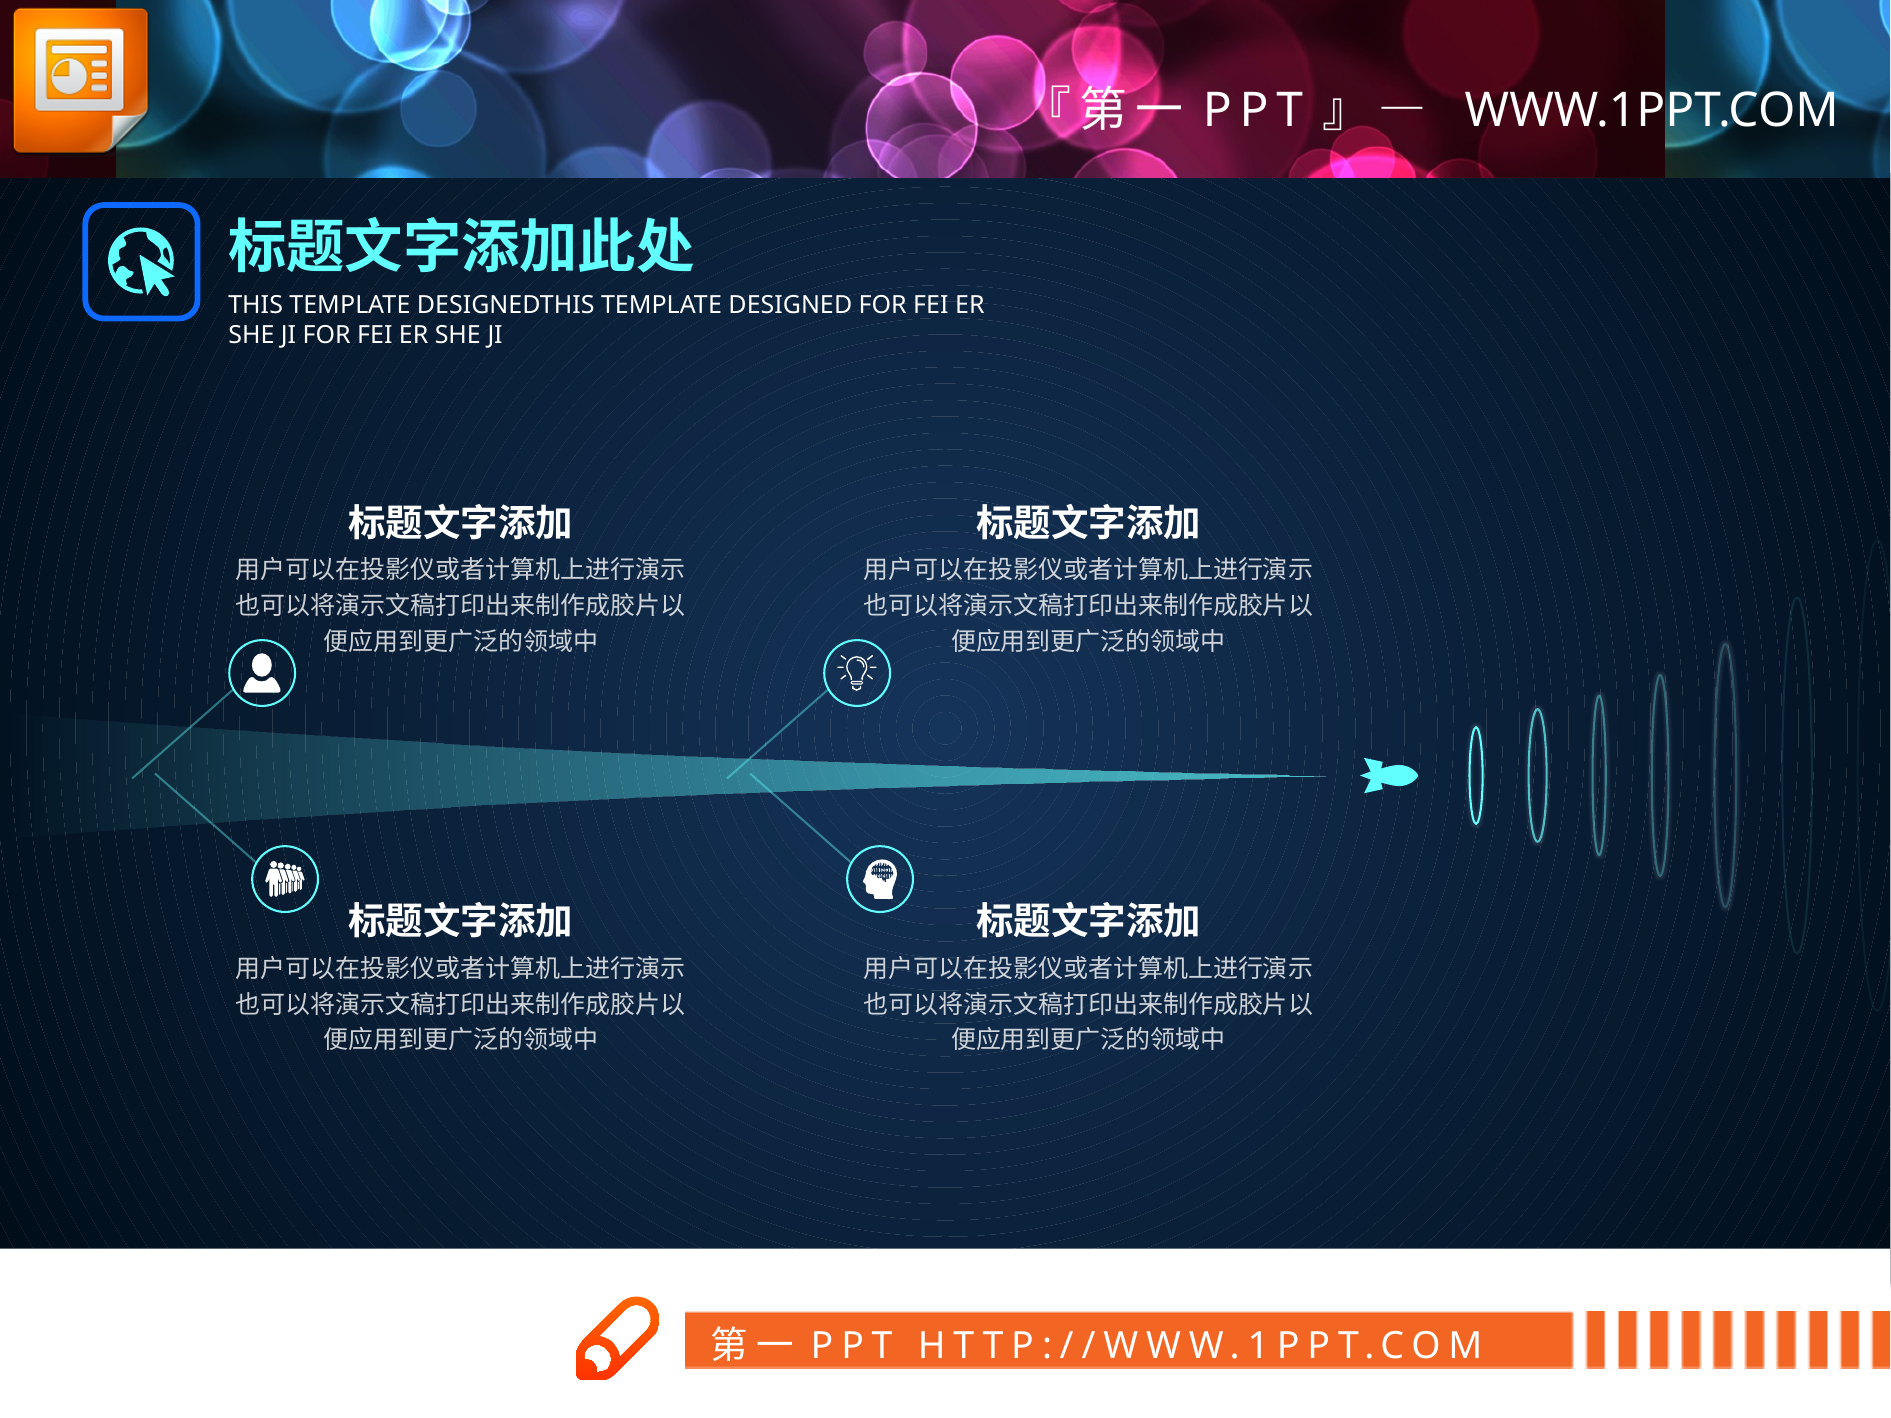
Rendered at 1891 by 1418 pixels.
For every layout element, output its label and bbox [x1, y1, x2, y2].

picture [685, 1311, 1891, 1369]
text_box [0, 712, 149, 839]
picture [0, 0, 1891, 178]
text_box [749, 773, 914, 913]
text_box [846, 482, 1331, 665]
text_box [1447, 561, 1891, 990]
text_box [131, 639, 296, 779]
text_box [154, 773, 319, 913]
text_box [218, 482, 704, 665]
text_box [726, 639, 891, 779]
text_box [218, 880, 704, 1064]
text_box [300, 734, 744, 815]
text_box [1360, 757, 1418, 794]
text_box [846, 880, 1331, 1064]
text_box [85, 201, 1014, 327]
text_box [896, 763, 1326, 787]
